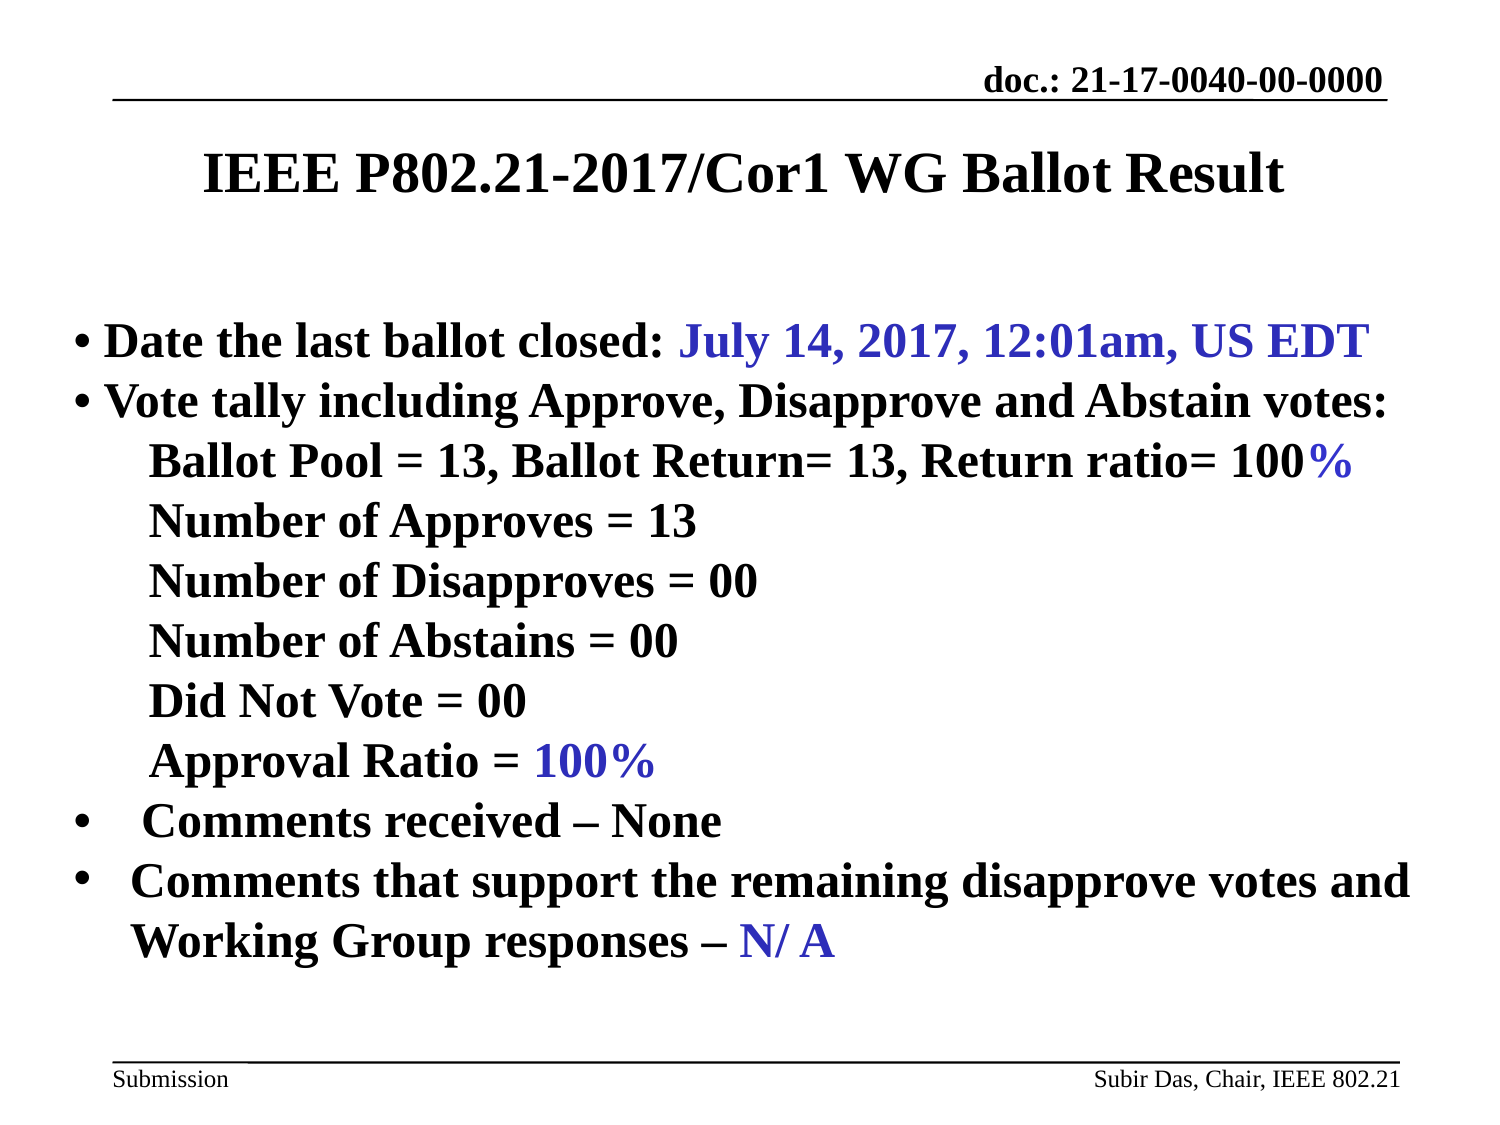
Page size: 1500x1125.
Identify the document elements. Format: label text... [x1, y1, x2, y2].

text_box • Date the last ballot closed: July 14, 2017, 12:01am, US EDT • Vote tally including Approve, Disapprove and Abstain votes: Ballot Pool = 13, Ballot Return= 13, Return ratio= 100% Number of Approves = 13 Number of Disapproves = 00 Number of Abstains = 00 Did Not Vote = 00 Approval Ratio = 100% • Comments received – None Comments that support the remaining disapprove votes and Working Group responses – N/ A [50, 299, 1450, 975]
footer Subir Das, Chair, IEEE 802.21 [1089, 1061, 1402, 1093]
title IEEE P802.21-2017/Cor1 WG Ballot Result [37, 99, 1451, 238]
